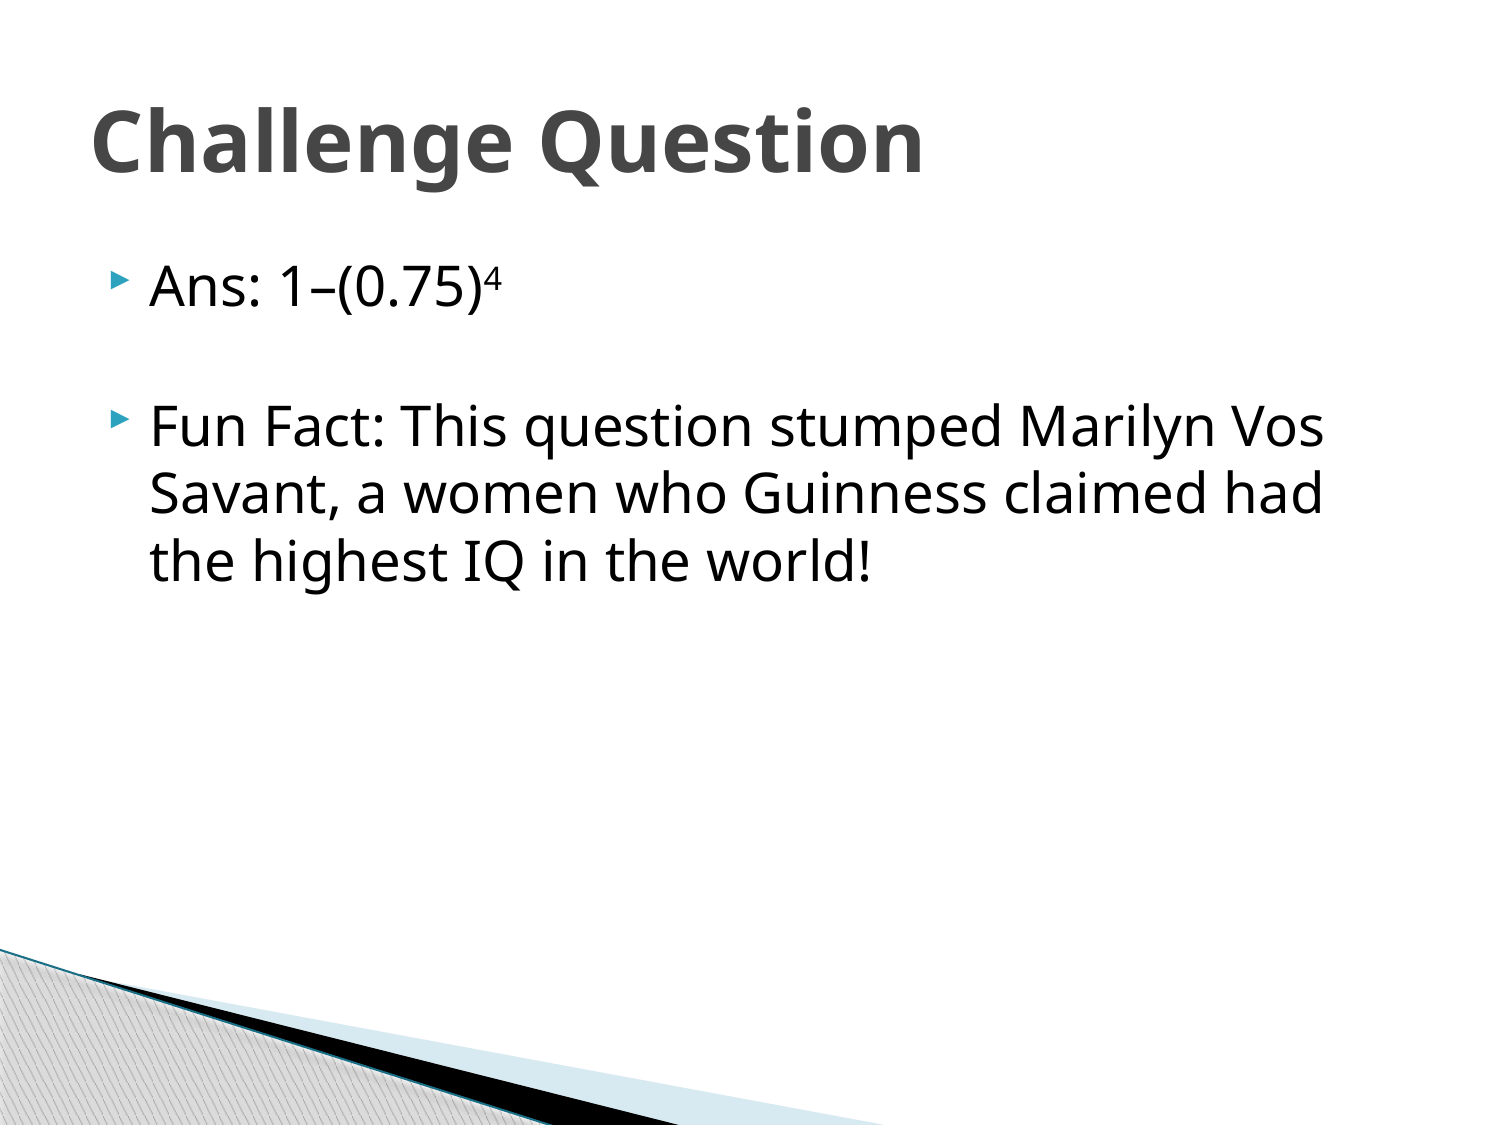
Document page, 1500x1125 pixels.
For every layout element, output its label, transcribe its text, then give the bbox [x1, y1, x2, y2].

list Ans: 1–(0.75)4 Fun Fact: This question stumped Marilyn Vos Savant, a women who Guinness claimed had the highest IQ in the world! [75, 243, 1425, 986]
title Challenge Question [75, 45, 1425, 233]
